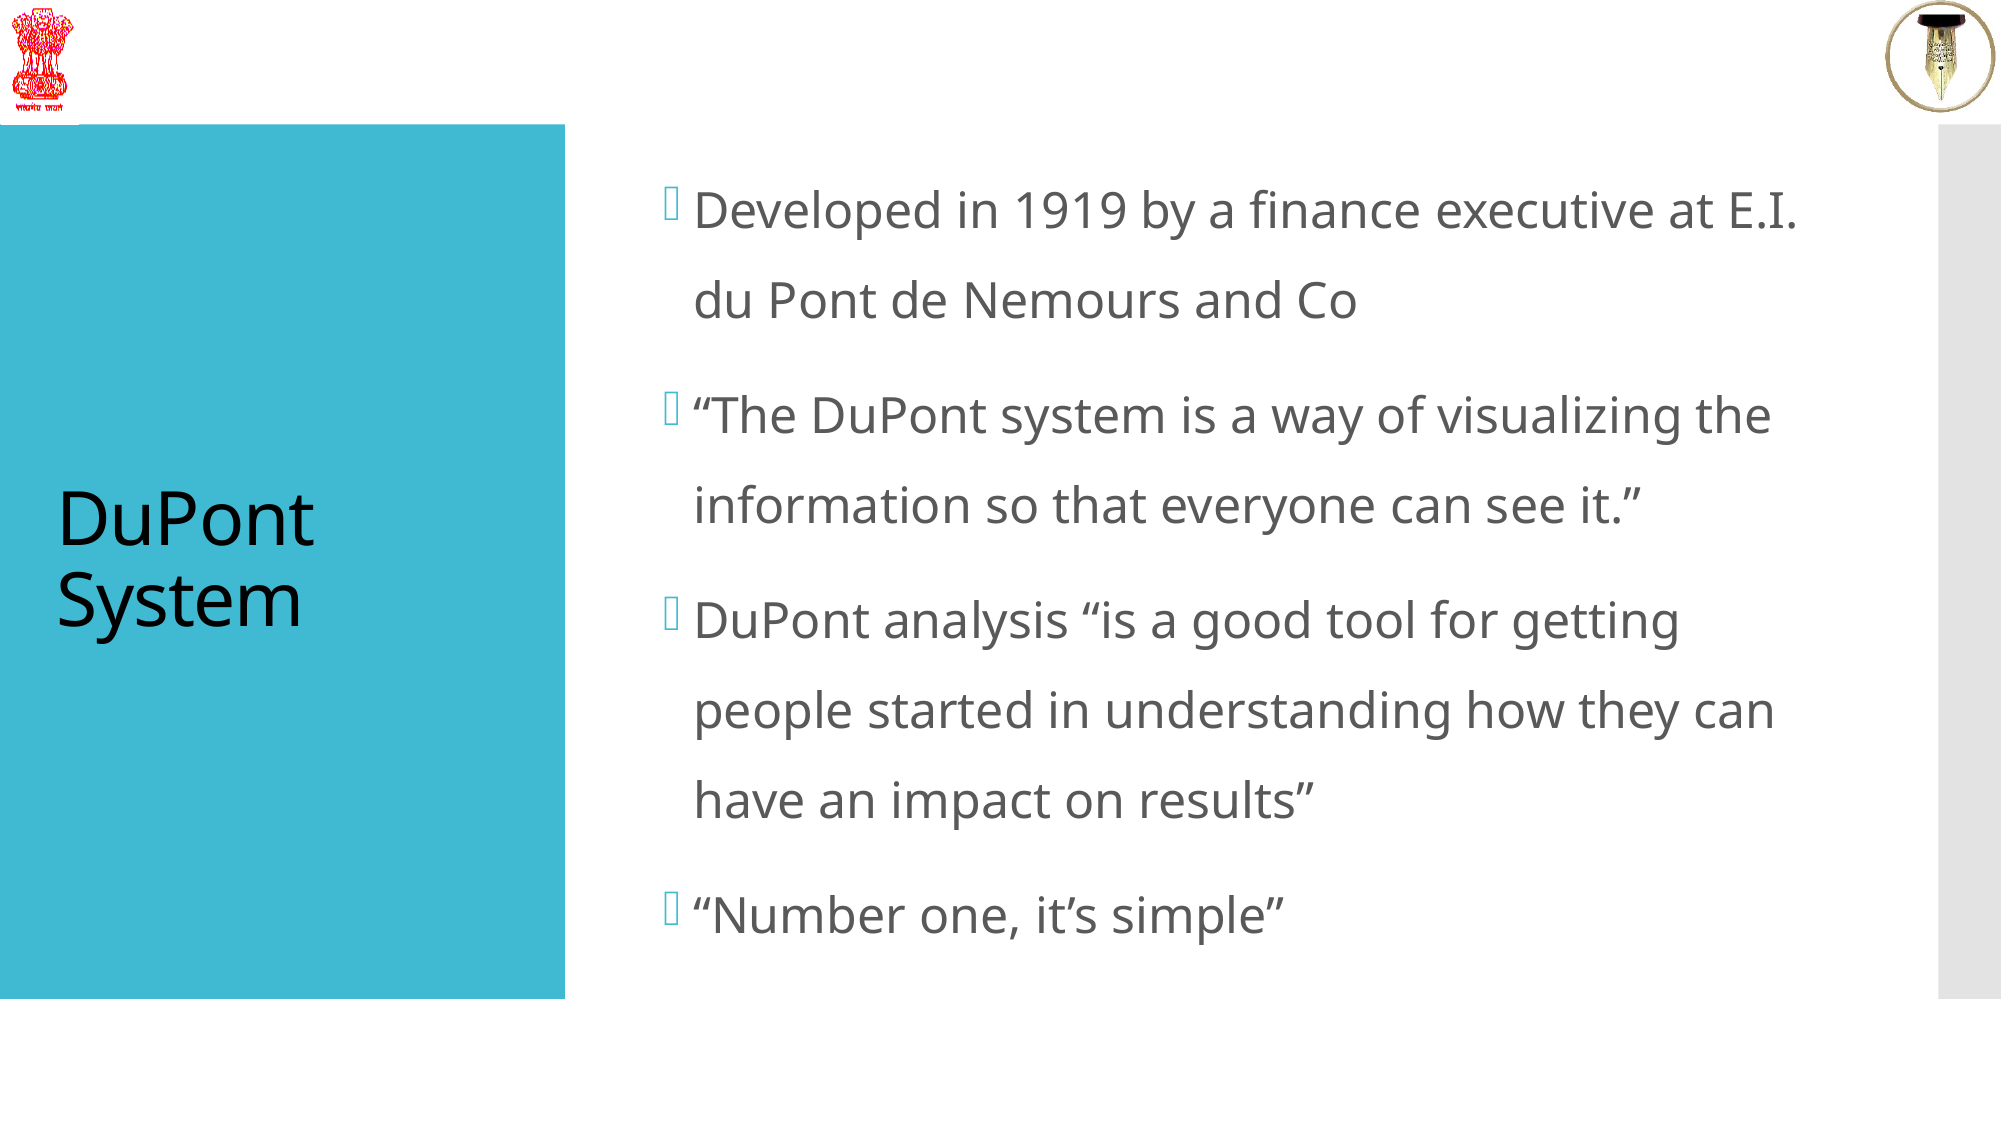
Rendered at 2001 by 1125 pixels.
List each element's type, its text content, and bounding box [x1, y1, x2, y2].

picture [1884, 0, 1996, 113]
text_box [0, 0, 79, 125]
title DuPont System [41, 184, 525, 940]
list Developed in 1919 by a finance executive at E.I. du Pont de Nemours and Co “The DuPont system is a way of visualizing the information so that everyone can see it.” DuPont analysis “is a good tool for getting people started in understanding how they can have an impact on results” “Number one, it’s simple” [648, 126, 1849, 967]
